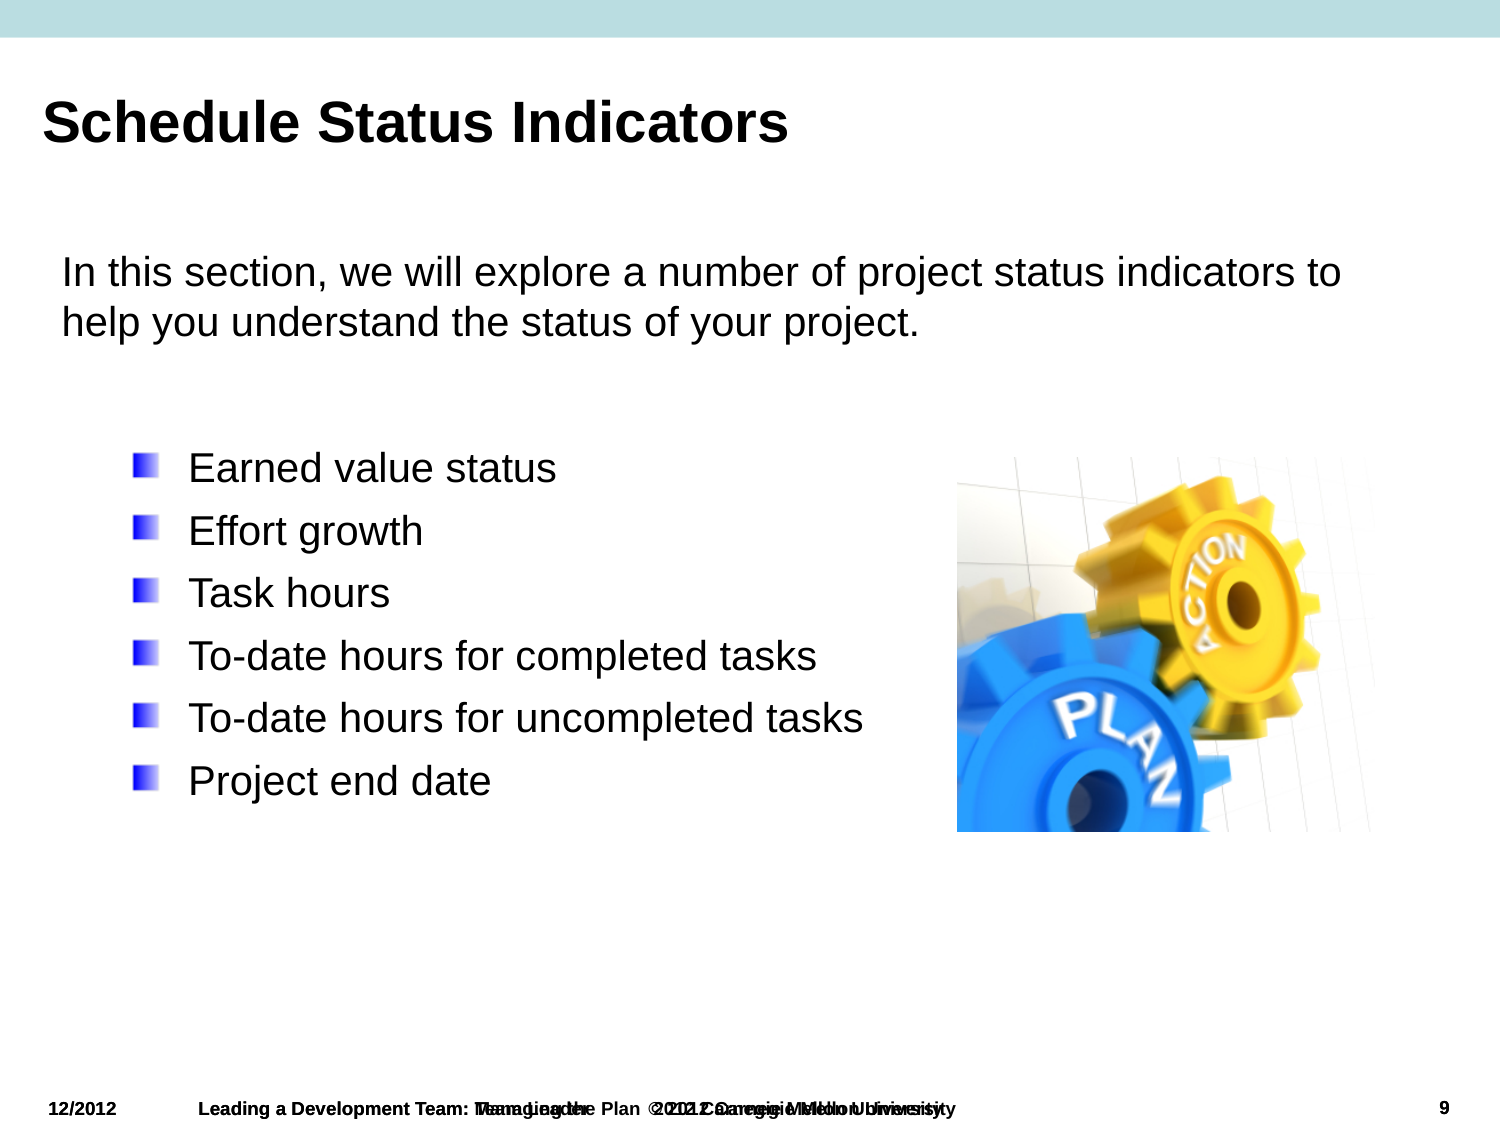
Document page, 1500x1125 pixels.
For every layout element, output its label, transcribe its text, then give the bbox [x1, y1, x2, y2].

text_box In this section, we will explore a number of project status indicators to help you understand the status of your project. [46, 237, 1419, 353]
title Schedule Status Indicators [42, 97, 1438, 154]
picture [131, 576, 162, 606]
picture [131, 638, 162, 669]
picture [131, 513, 162, 543]
picture [131, 701, 162, 731]
picture [957, 457, 1376, 832]
picture [131, 451, 162, 481]
text_box Earned value status Effort growth Task hours To-date hours for completed tasks To-date hours for uncompleted tasks Project end date [117, 433, 880, 811]
picture [131, 763, 162, 794]
